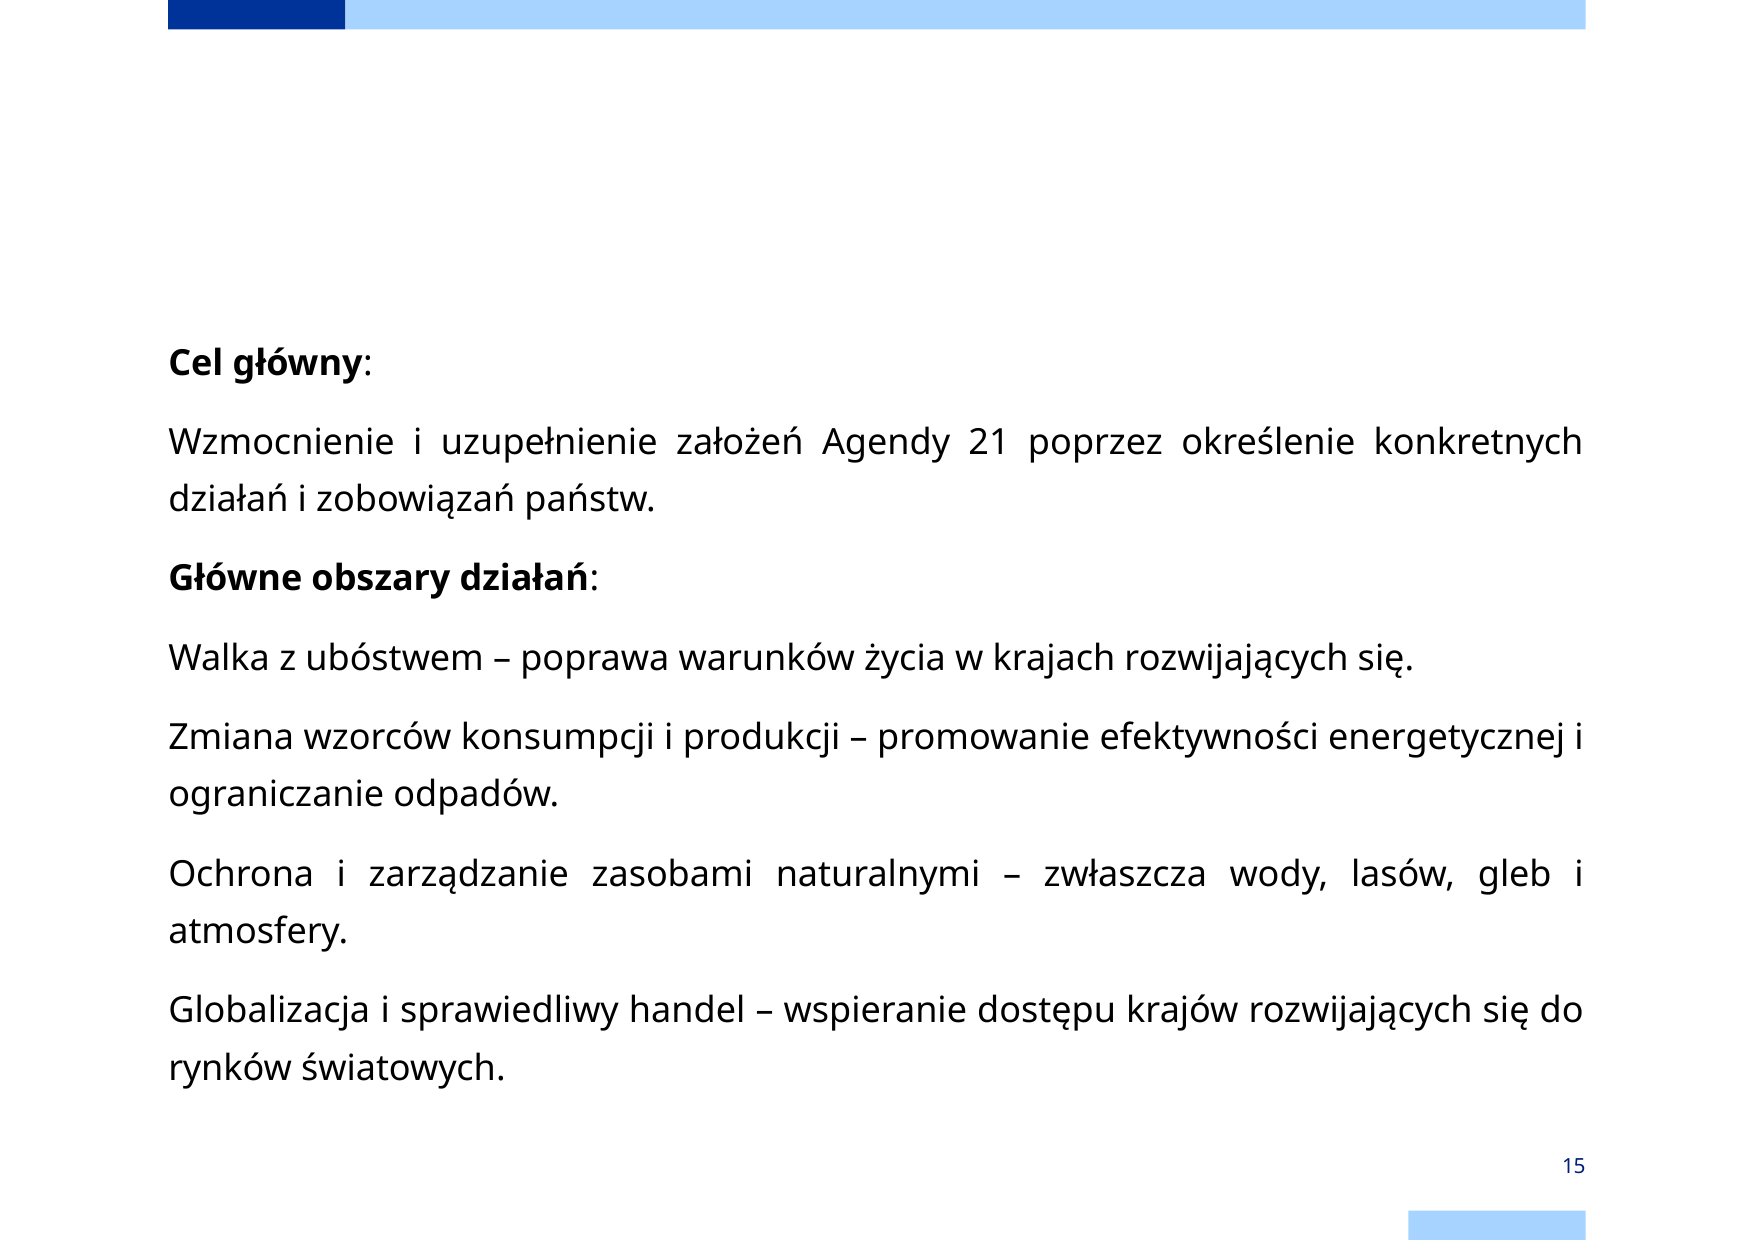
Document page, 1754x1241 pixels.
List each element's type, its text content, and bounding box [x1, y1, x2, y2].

slide_number ‹#› [1408, 1151, 1586, 1182]
list Cel główny: Wzmocnienie i uzupełnienie założeń Agendy 21 poprzez określenie konkretnych działań i zobowiązań państw. Główne obszary działań: Walka z ubóstwem – poprawa warunków życia w krajach rozwijających się. Zmiana wzorców konsumpcji i produkcji – promowanie efektywności energetycznej i ograniczanie odpadów. Ochrona i zarządzanie zasobami naturalnymi – zwłaszcza wody, lasów, gleb i atmosfery. Globalizacja i sprawiedliwy handel – wspieranie dostępu krajów rozwijających się do rynków światowych. [168, 324, 1586, 1093]
